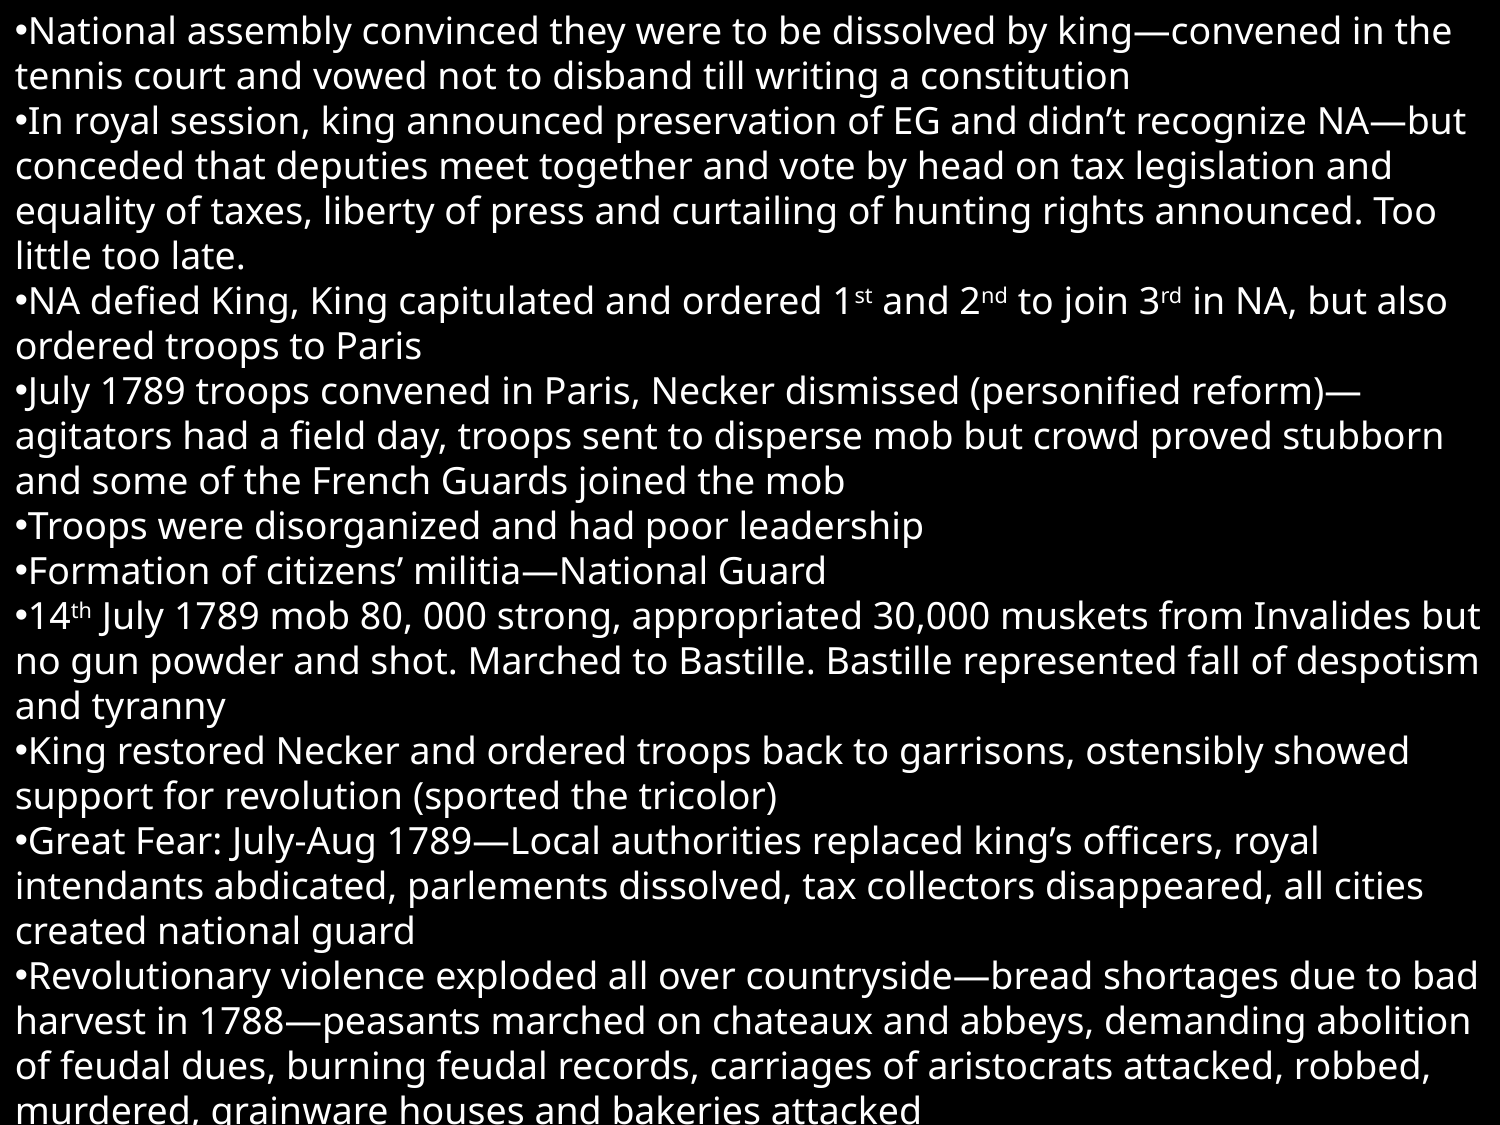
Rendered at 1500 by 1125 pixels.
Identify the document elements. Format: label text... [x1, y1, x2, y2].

text_box National assembly convinced they were to be dissolved by king—convened in the tennis court and vowed not to disband till writing a constitution In royal session, king announced preservation of EG and didn’t recognize NA—but conceded that deputies meet together and vote by head on tax legislation and equality of taxes, liberty of press and curtailing of hunting rights announced. Too little too late. NA defied King, King capitulated and ordered 1st and 2nd to join 3rd in NA, but also ordered troops to Paris July 1789 troops convened in Paris, Necker dismissed (personified reform)—agitators had a field day, troops sent to disperse mob but crowd proved stubborn and some of the French Guards joined the mob Troops were disorganized and had poor leadership Formation of citizens’ militia—National Guard 14th July 1789 mob 80, 000 strong, appropriated 30,000 muskets from Invalides but no gun powder and shot. Marched to Bastille. Bastille represented fall of despotism and tyranny King restored Necker and ordered troops back to garrisons, ostensibly showed support for revolution (sported the tricolor) Great Fear: July-Aug 1789—Local authorities replaced king’s officers, royal intendants abdicated, parlements dissolved, tax collectors disappeared, all cities created national guard Revolutionary violence exploded all over countryside—bread shortages due to bad harvest in 1788—peasants marched on chateaux and abbeys, demanding abolition of feudal dues, burning feudal records, carriages of aristocrats attacked, robbed, murdered, grainware houses and bakeries attacked [0, 0, 1500, 1125]
